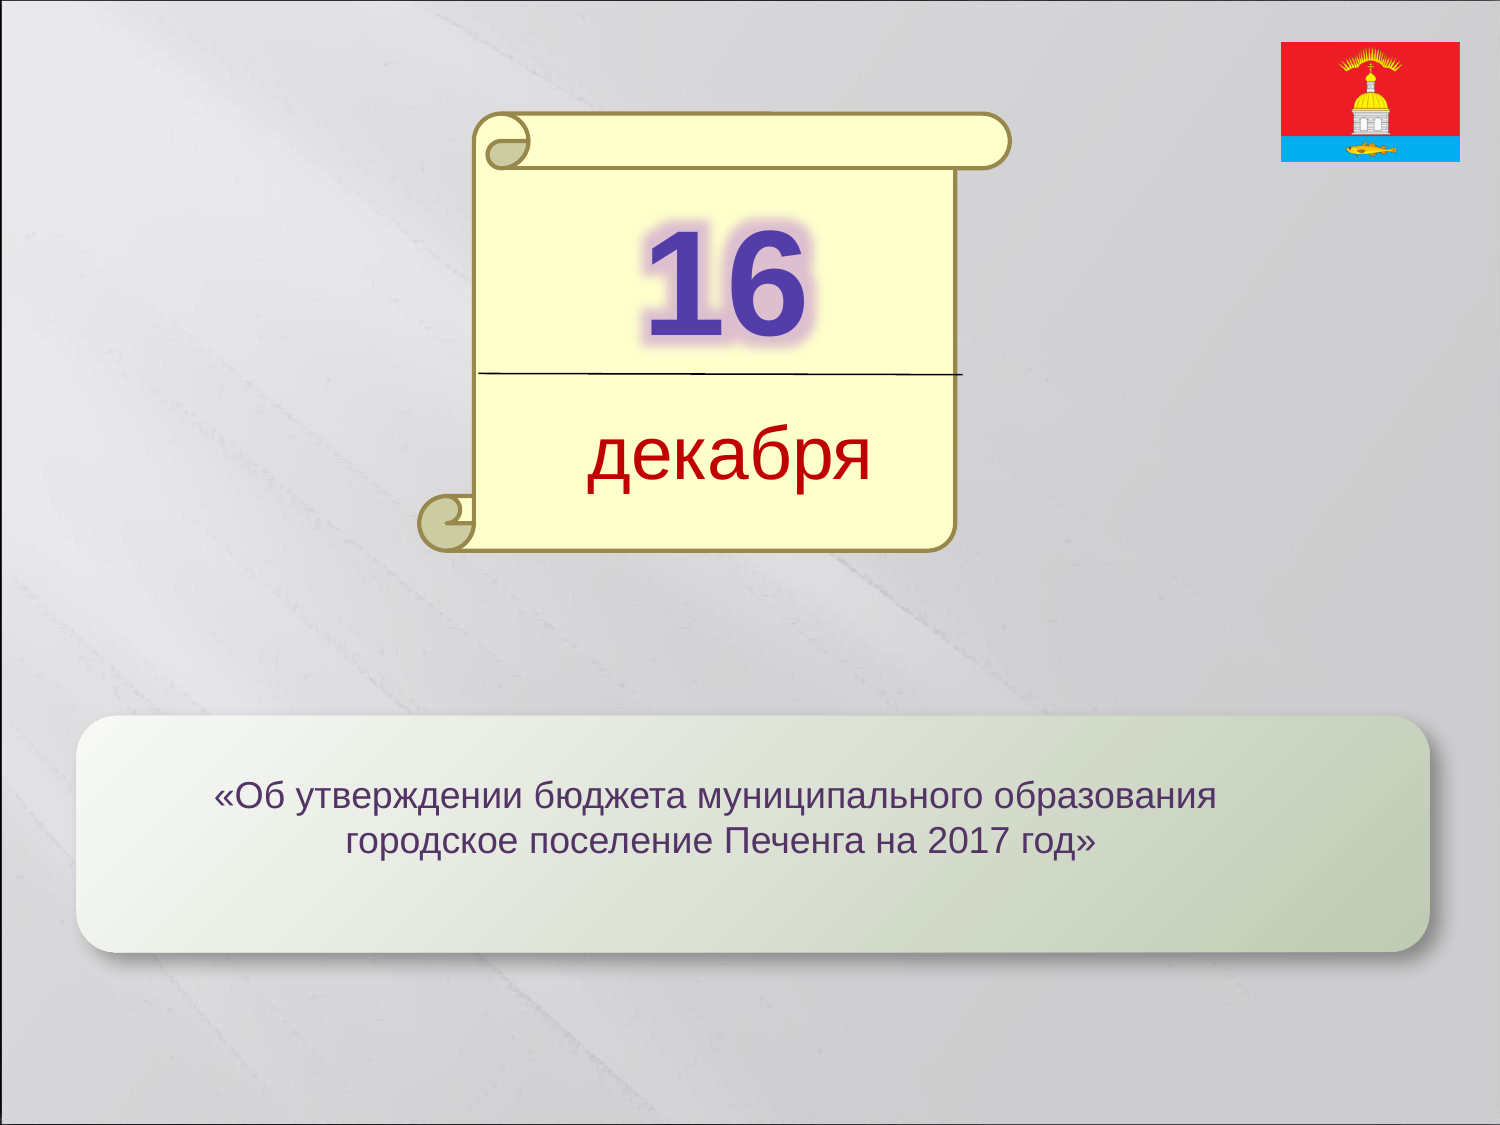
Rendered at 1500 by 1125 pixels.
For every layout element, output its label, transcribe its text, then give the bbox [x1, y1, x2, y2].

text_box [417, 111, 1012, 553]
text_box 16 [525, 177, 928, 373]
text_box декабря [572, 397, 928, 502]
text_box [75, 715, 1431, 953]
picture [0, 0, 1500, 1125]
text_box «Об утверждении бюджета муниципального образования городское поселение Печенга на 2017 год» [100, 763, 1342, 868]
